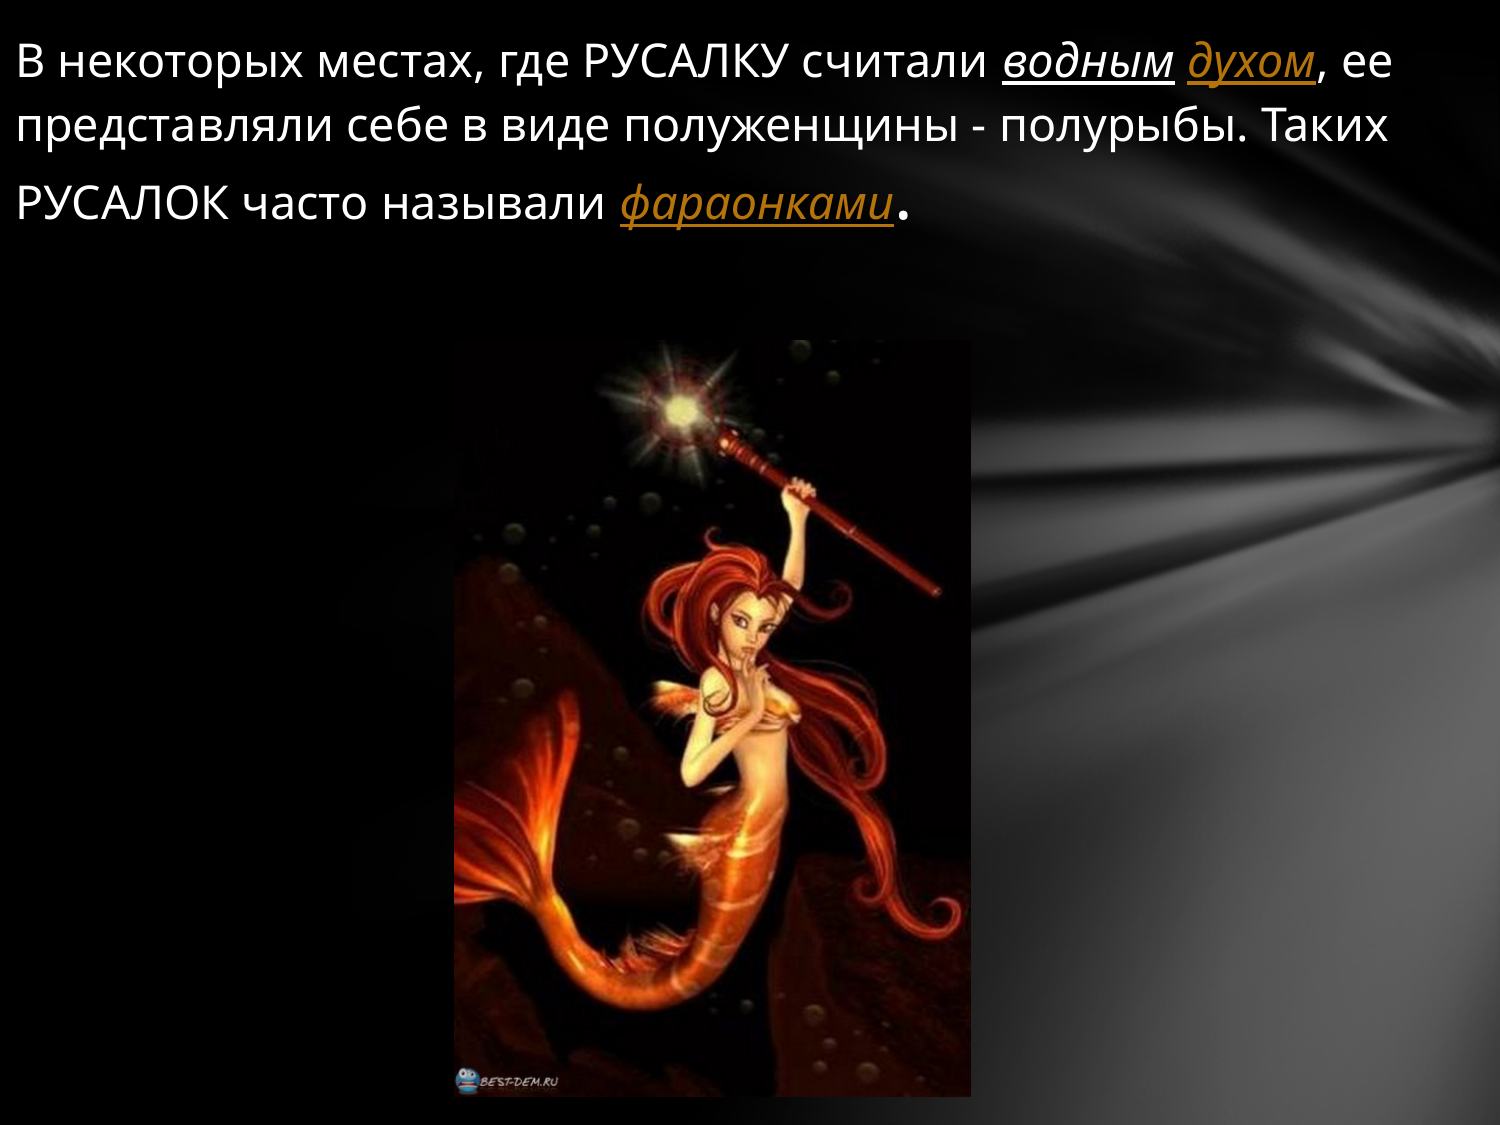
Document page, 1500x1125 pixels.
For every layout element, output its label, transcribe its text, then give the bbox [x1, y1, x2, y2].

title В некоторых местах, где РУСАЛКУ считали водным духом, ее представляли себе в виде полуженщины - полурыбы. Таких РУСАЛОК часто называли фараонками. [0, 19, 1500, 242]
picture [454, 340, 971, 1097]
